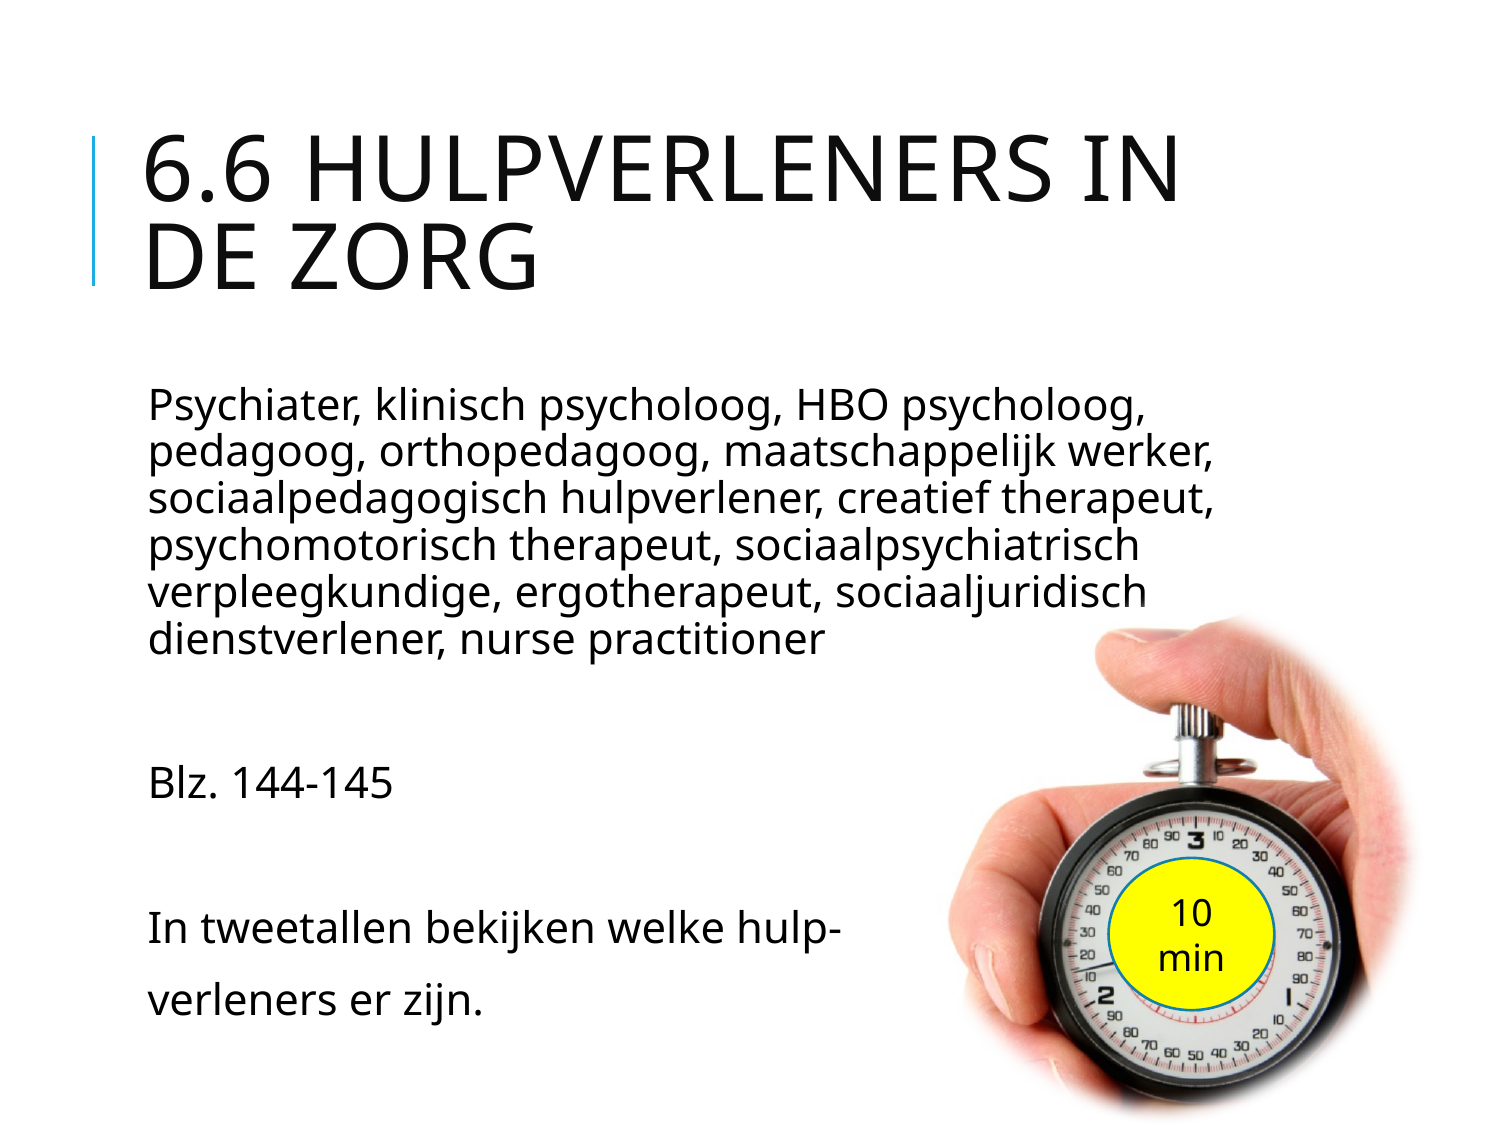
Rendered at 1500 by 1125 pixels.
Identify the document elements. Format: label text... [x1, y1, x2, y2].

picture [903, 590, 1424, 1125]
list Psychiater, klinisch psycholoog, HBO psycholoog, pedagoog, orthopedagoog, maatschappelijk werker, sociaalpedagogisch hulpverlener, creatief therapeut, psychomotorisch therapeut, sociaalpsychiatrisch verpleegkundige, ergotherapeut, sociaaljuridisch dienstverlener, nurse practitioner Blz. 144-145 In tweetallen bekijken welke hulp- verleners er zijn. [126, 375, 1322, 1035]
title 6.6 Hulpverleners in de zorg [126, 96, 1322, 342]
